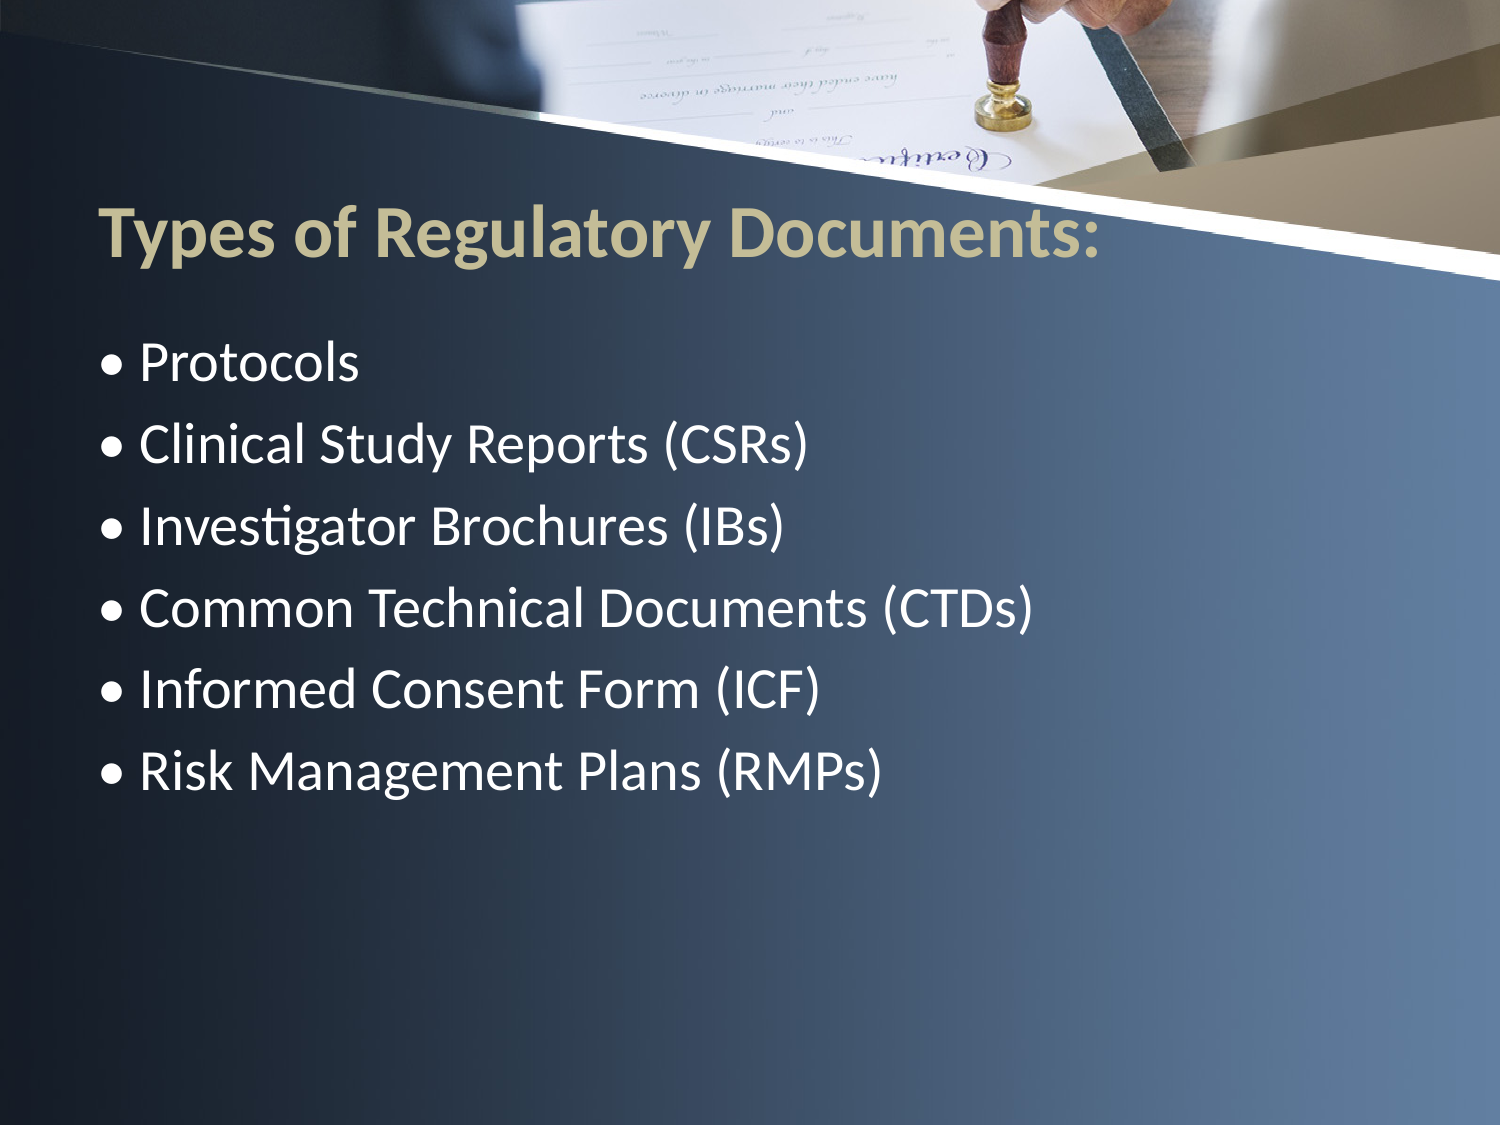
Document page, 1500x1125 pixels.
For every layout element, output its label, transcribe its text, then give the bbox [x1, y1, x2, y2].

title Types of Regulatory Documents: [83, 144, 1439, 312]
list • Protocols • Clinical Study Reports (CSRs) • Investigator Brochures (IBs) • Common Technical Documents (CTDs) • Informed Consent Form (ICF) • Risk Management Plans (RMPs) [82, 316, 1433, 1039]
picture [0, 0, 1500, 1125]
